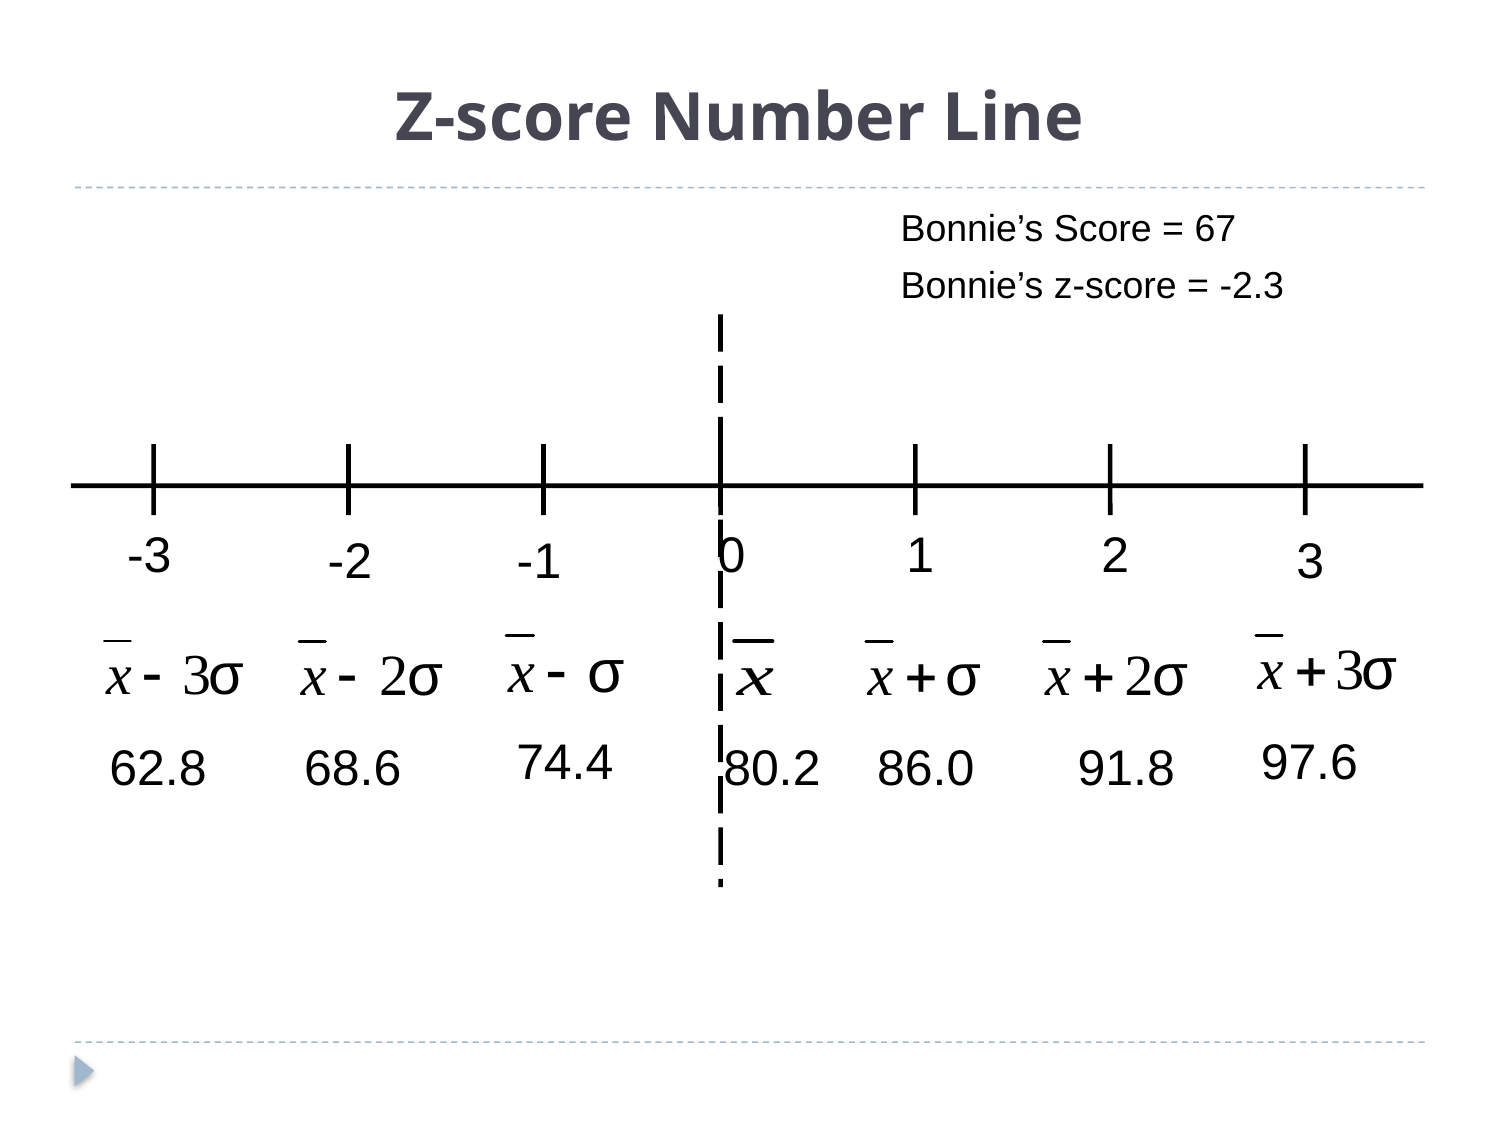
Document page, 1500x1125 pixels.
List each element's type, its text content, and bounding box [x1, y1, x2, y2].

text_box 2 [1086, 515, 1229, 591]
text_box -1 [501, 521, 644, 596]
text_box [708, 627, 851, 804]
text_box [1245, 621, 1412, 798]
text_box 1 [891, 515, 1034, 590]
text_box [495, 621, 644, 798]
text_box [855, 627, 1005, 804]
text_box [94, 627, 255, 804]
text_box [288, 627, 455, 804]
text_box -3 [112, 515, 254, 591]
text_box 0 [702, 515, 845, 591]
text_box 3 [1281, 521, 1424, 596]
title Z-score Number Line [75, 31, 1406, 161]
text_box Bonnie’s Score = 67 Bonnie’s z-score = -2.3 [885, 196, 1306, 314]
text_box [1033, 627, 1205, 804]
text_box -2 [312, 521, 455, 596]
